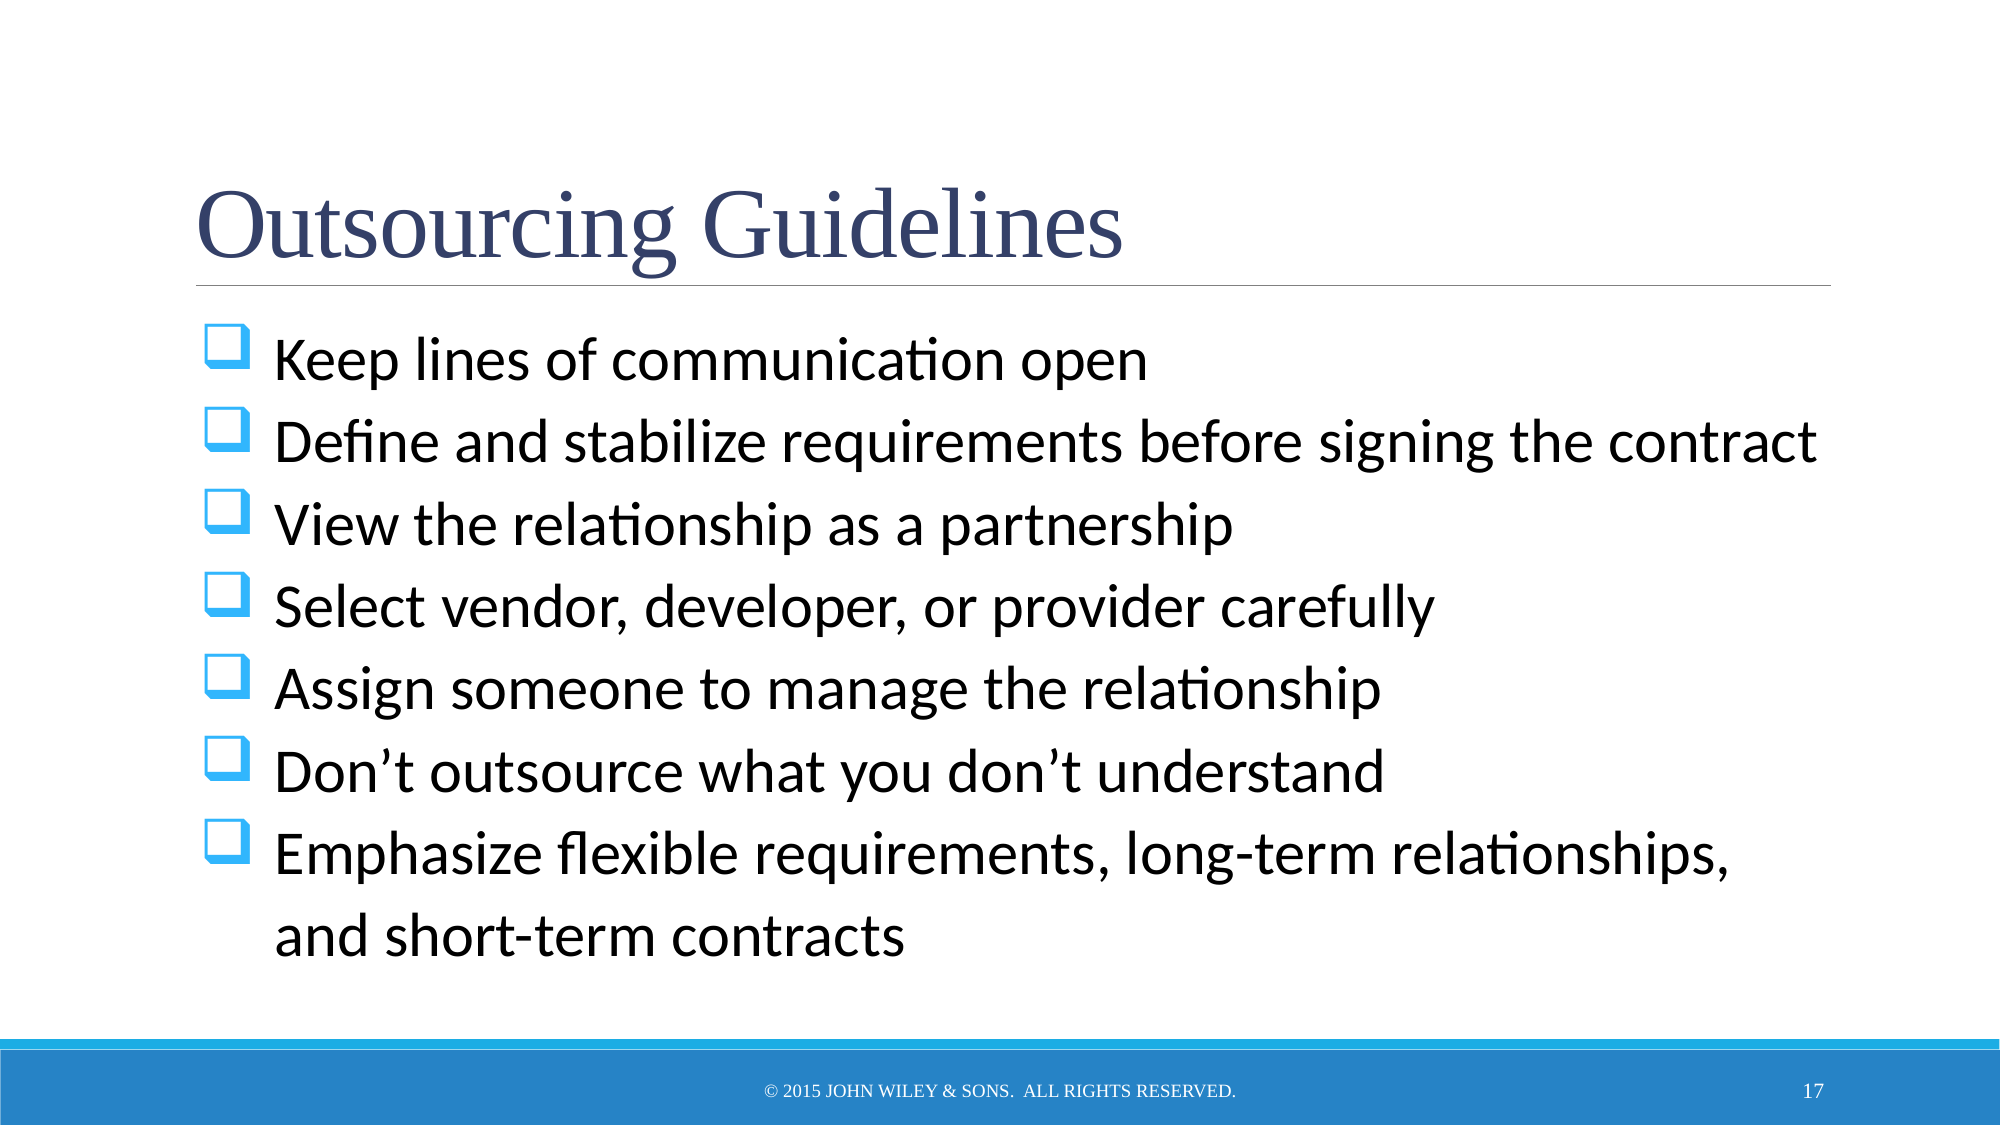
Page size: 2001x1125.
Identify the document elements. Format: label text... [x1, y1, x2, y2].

footer © 2015 John Wiley & Sons. All Rights Reserved. [604, 1059, 1396, 1120]
slide_number 17 [1624, 1059, 1840, 1120]
list Keep lines of communication open Define and stabilize requirements before signing the contract View the relationship as a partnership Select vendor, developer, or provider carefully Assign someone to manage the relationship Don’t outsource what you don’t understand Emphasize flexible requirements, long-term relationships, and short-term contracts [180, 302, 1830, 963]
title Outsourcing Guidelines [180, 47, 1830, 285]
